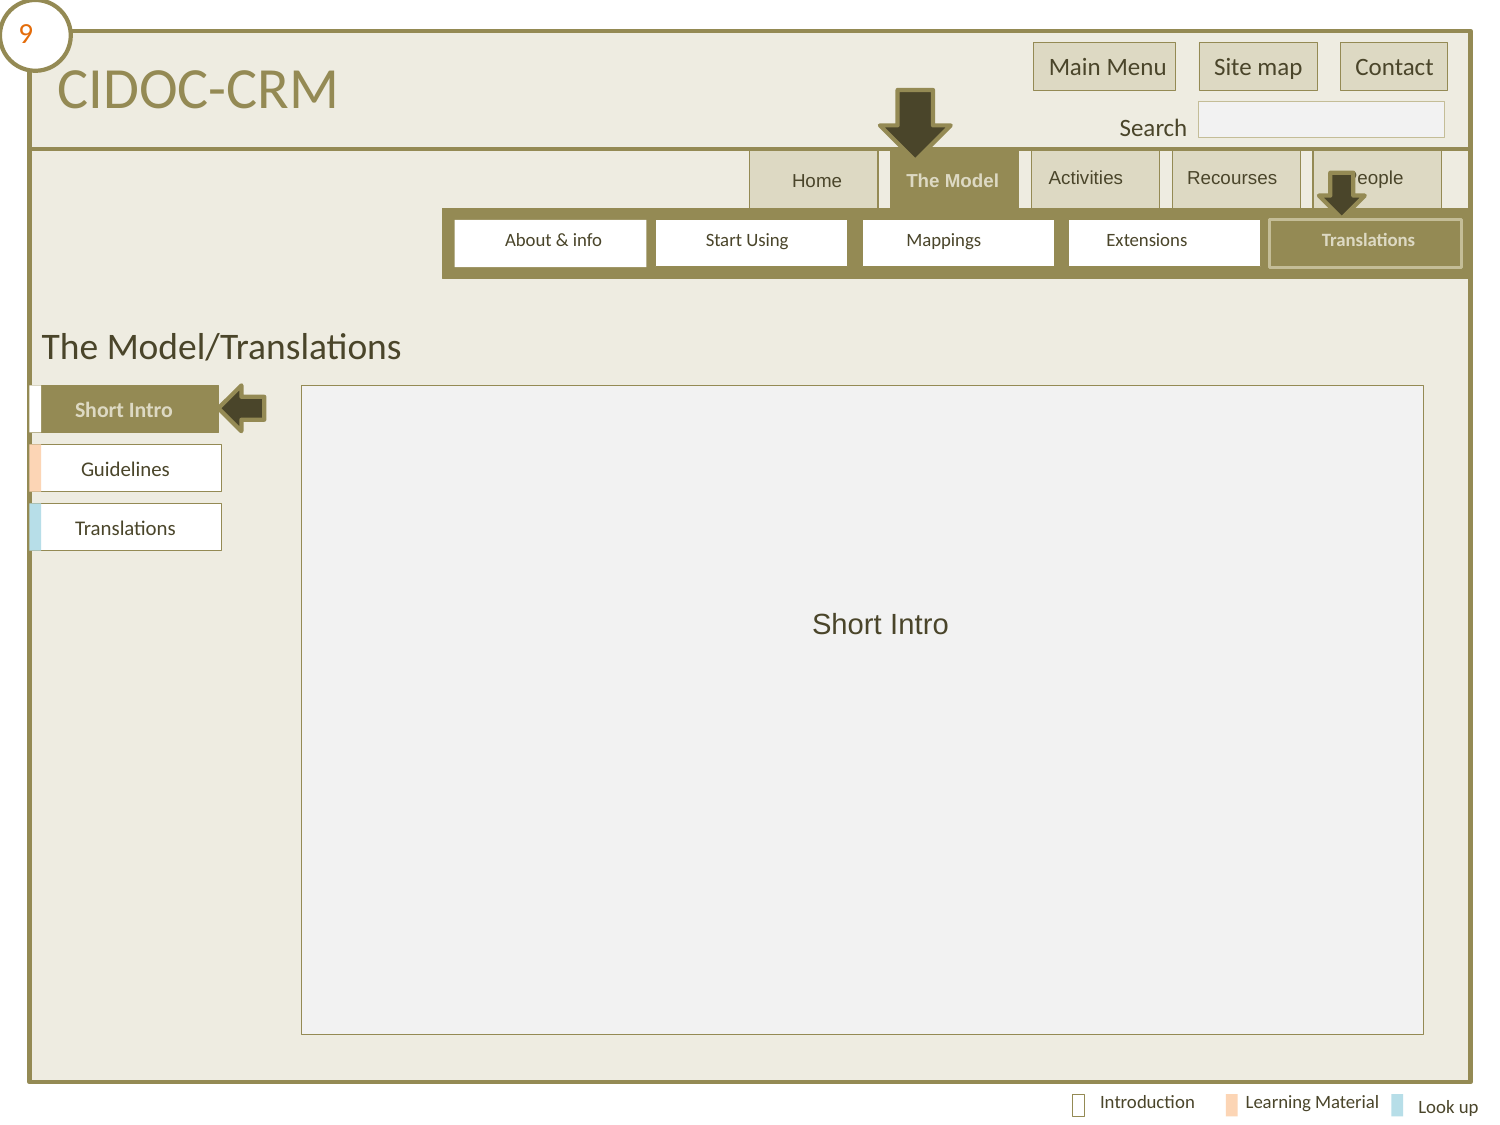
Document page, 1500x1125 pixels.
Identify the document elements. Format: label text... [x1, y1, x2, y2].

text_box Main Menu [1034, 42, 1182, 88]
text_box [27, 442, 43, 494]
text_box Activities [1033, 158, 1139, 196]
text_box [1268, 218, 1464, 269]
text_box Mappings [891, 219, 1055, 258]
text_box Search [1104, 103, 1203, 148]
text_box Translations [43, 501, 223, 553]
text_box Home [777, 160, 858, 199]
text_box Look up [1403, 1087, 1494, 1125]
text_box [653, 218, 849, 269]
text_box People [1330, 158, 1419, 196]
text_box [860, 218, 1056, 269]
text_box [1311, 157, 1443, 206]
text_box Contact [1340, 42, 1500, 88]
text_box [748, 157, 880, 206]
text_box [1067, 218, 1263, 269]
text_box [1031, 41, 1177, 92]
text_box Translations [1307, 219, 1474, 258]
text_box [1029, 157, 1162, 206]
text_box [1197, 41, 1319, 92]
text_box CIDOC-CRM [43, 42, 355, 128]
text_box [1316, 170, 1367, 218]
text_box [1070, 1092, 1085, 1118]
text_box [4, 57, 66, 73]
text_box [27, 29, 1473, 1084]
text_box Short Intro [43, 383, 220, 435]
text_box Start Using [691, 219, 804, 258]
text_box Site map [1199, 42, 1318, 88]
text_box [10, 0, 60, 7]
text_box About & info [490, 219, 618, 258]
text_box Extensions [1091, 219, 1258, 258]
text_box Learning Material [1230, 1082, 1395, 1120]
text_box Guidelines [43, 442, 223, 494]
text_box [453, 218, 649, 269]
text_box [908, 157, 923, 163]
text_box [889, 157, 1021, 206]
text_box Recourses [1172, 158, 1299, 196]
text_box [299, 383, 1425, 1037]
text_box [216, 383, 267, 434]
text_box Introduction [1085, 1082, 1210, 1120]
text_box [1395, 1092, 1403, 1118]
text_box 9 [3, 7, 160, 57]
text_box [1170, 157, 1302, 206]
text_box [1224, 1092, 1230, 1118]
text_box The Model [891, 160, 1015, 199]
text_box [441, 206, 1473, 281]
text_box [27, 501, 43, 553]
text_box [877, 87, 953, 148]
text_box The Model/Translations [26, 314, 418, 375]
text_box [1197, 100, 1447, 139]
text_box Short Intro [797, 597, 965, 648]
text_box [1338, 41, 1449, 92]
text_box [27, 383, 43, 435]
